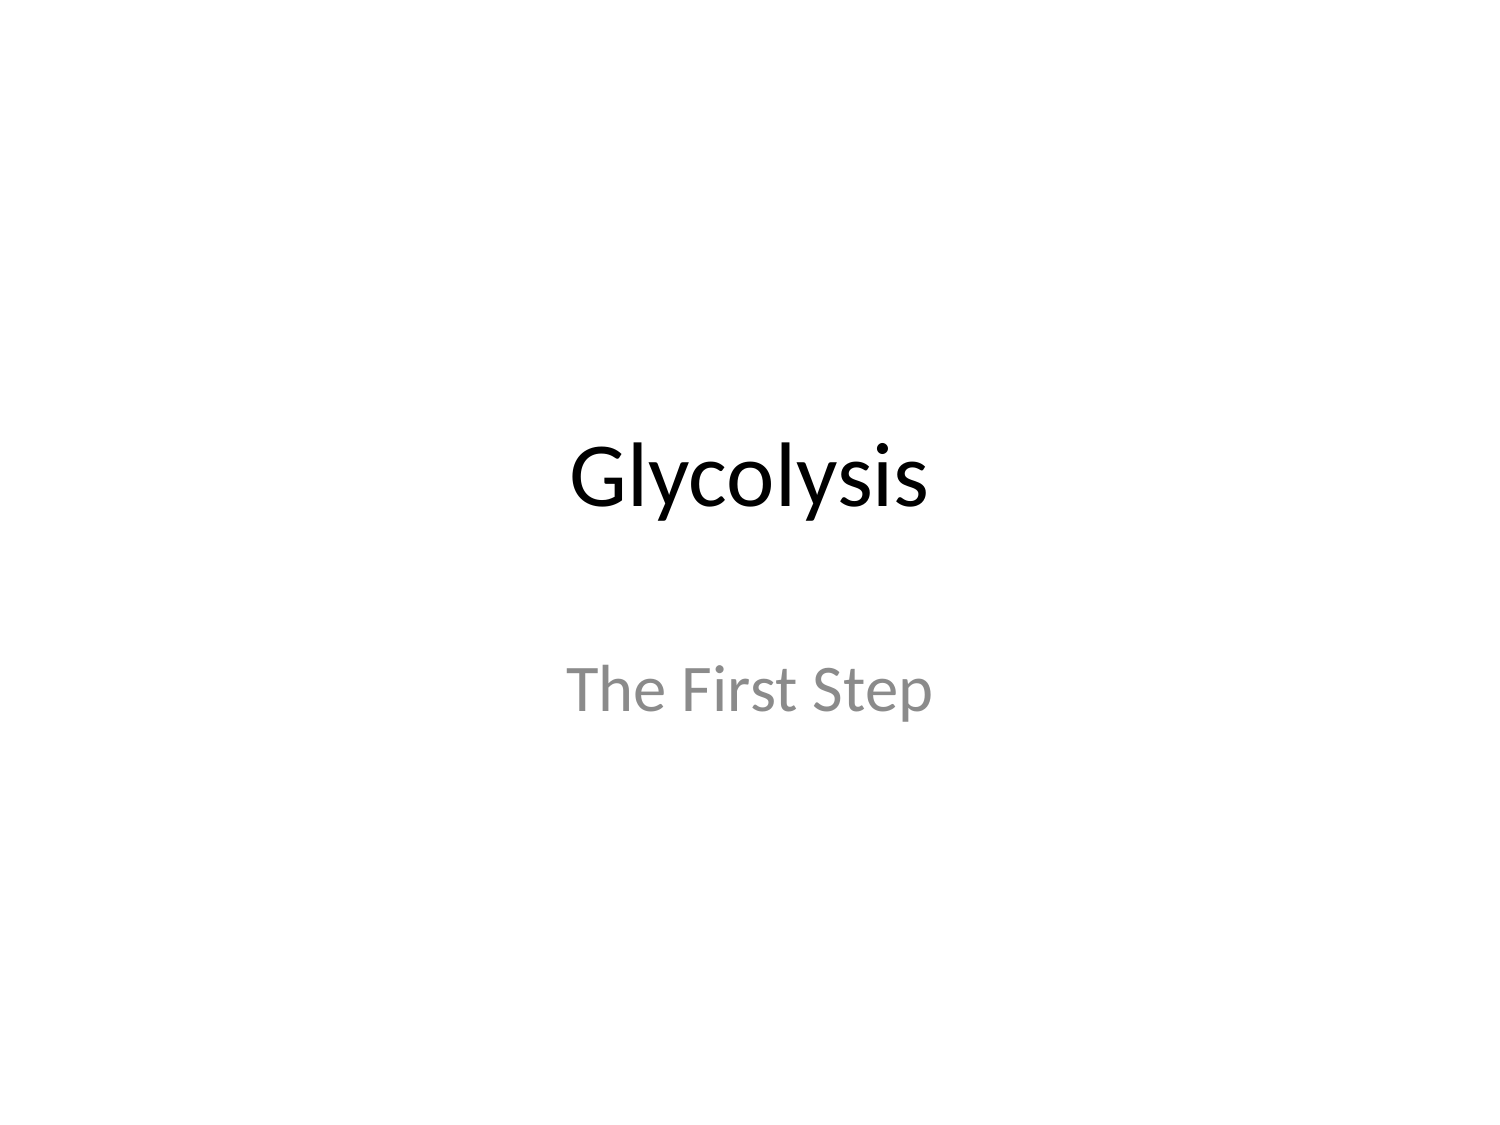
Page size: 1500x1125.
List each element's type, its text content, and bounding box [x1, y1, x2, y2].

subtitle The First Step [225, 637, 1275, 925]
title Glycolysis [112, 349, 1388, 591]
